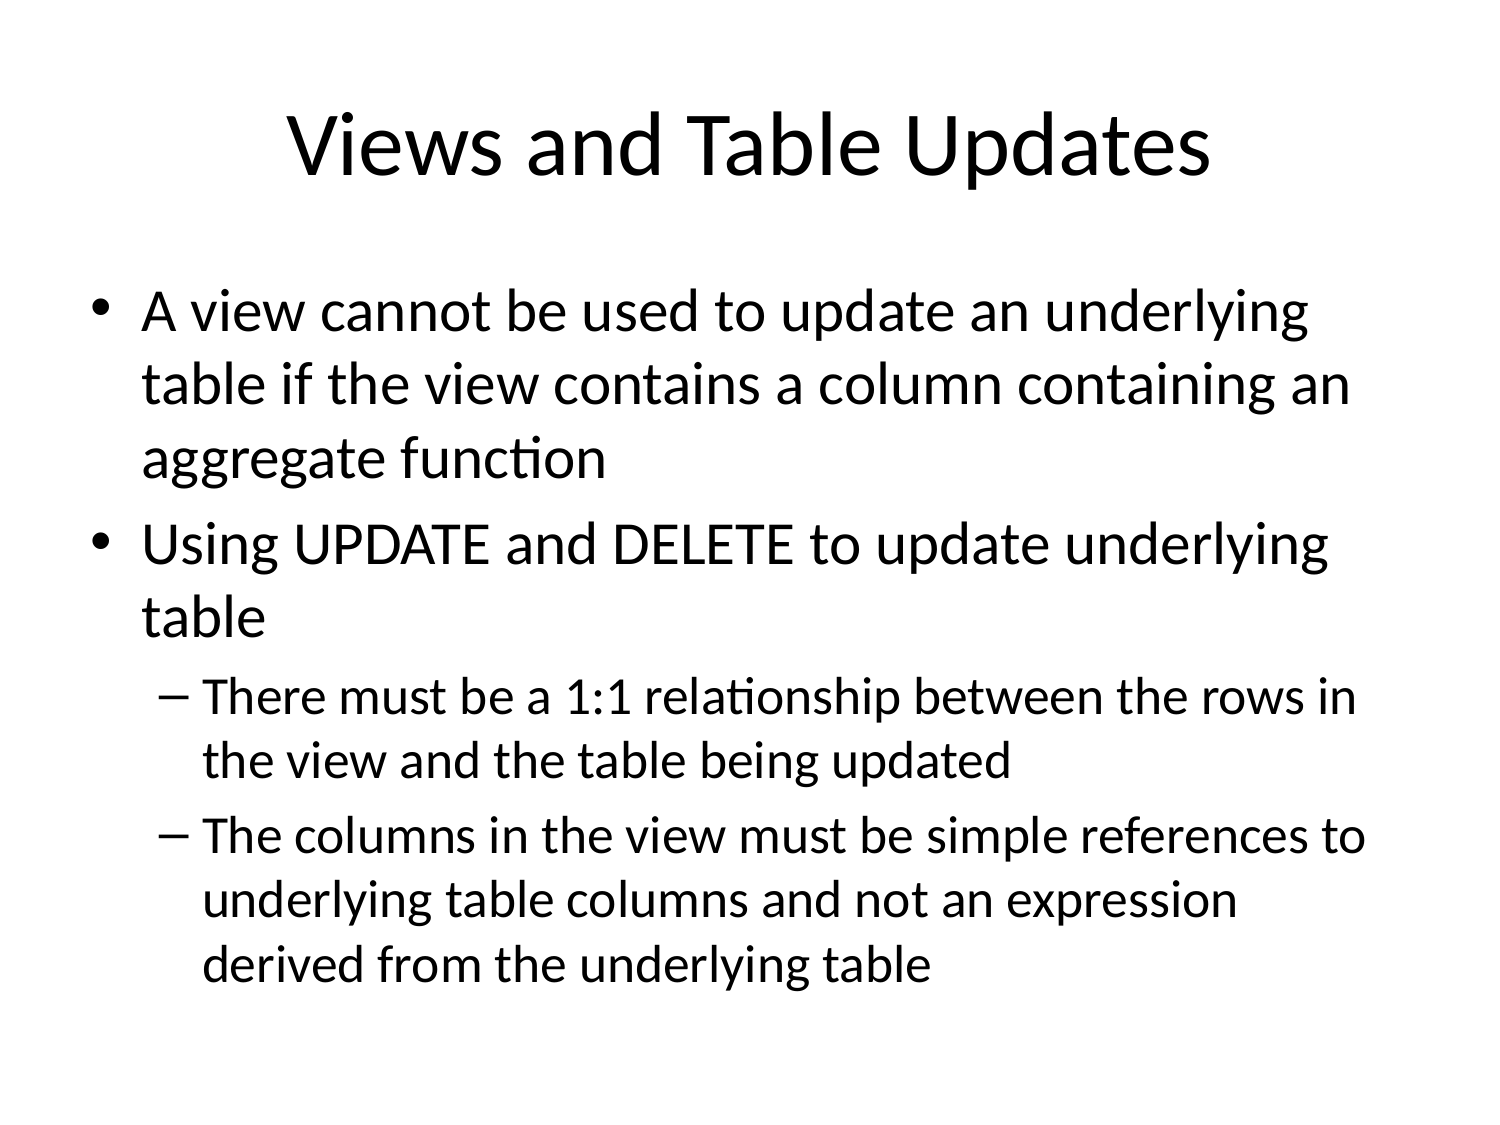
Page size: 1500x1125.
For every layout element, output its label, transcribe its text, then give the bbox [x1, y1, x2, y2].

list A view cannot be used to update an underlying table if the view contains a column containing an aggregate function Using UPDATE and DELETE to update underlying table There must be a 1:1 relationship between the rows in the view and the table being updated The columns in the view must be simple references to underlying table columns and not an expression derived from the underlying table [75, 262, 1425, 1005]
title Views and Table Updates [75, 45, 1425, 233]
